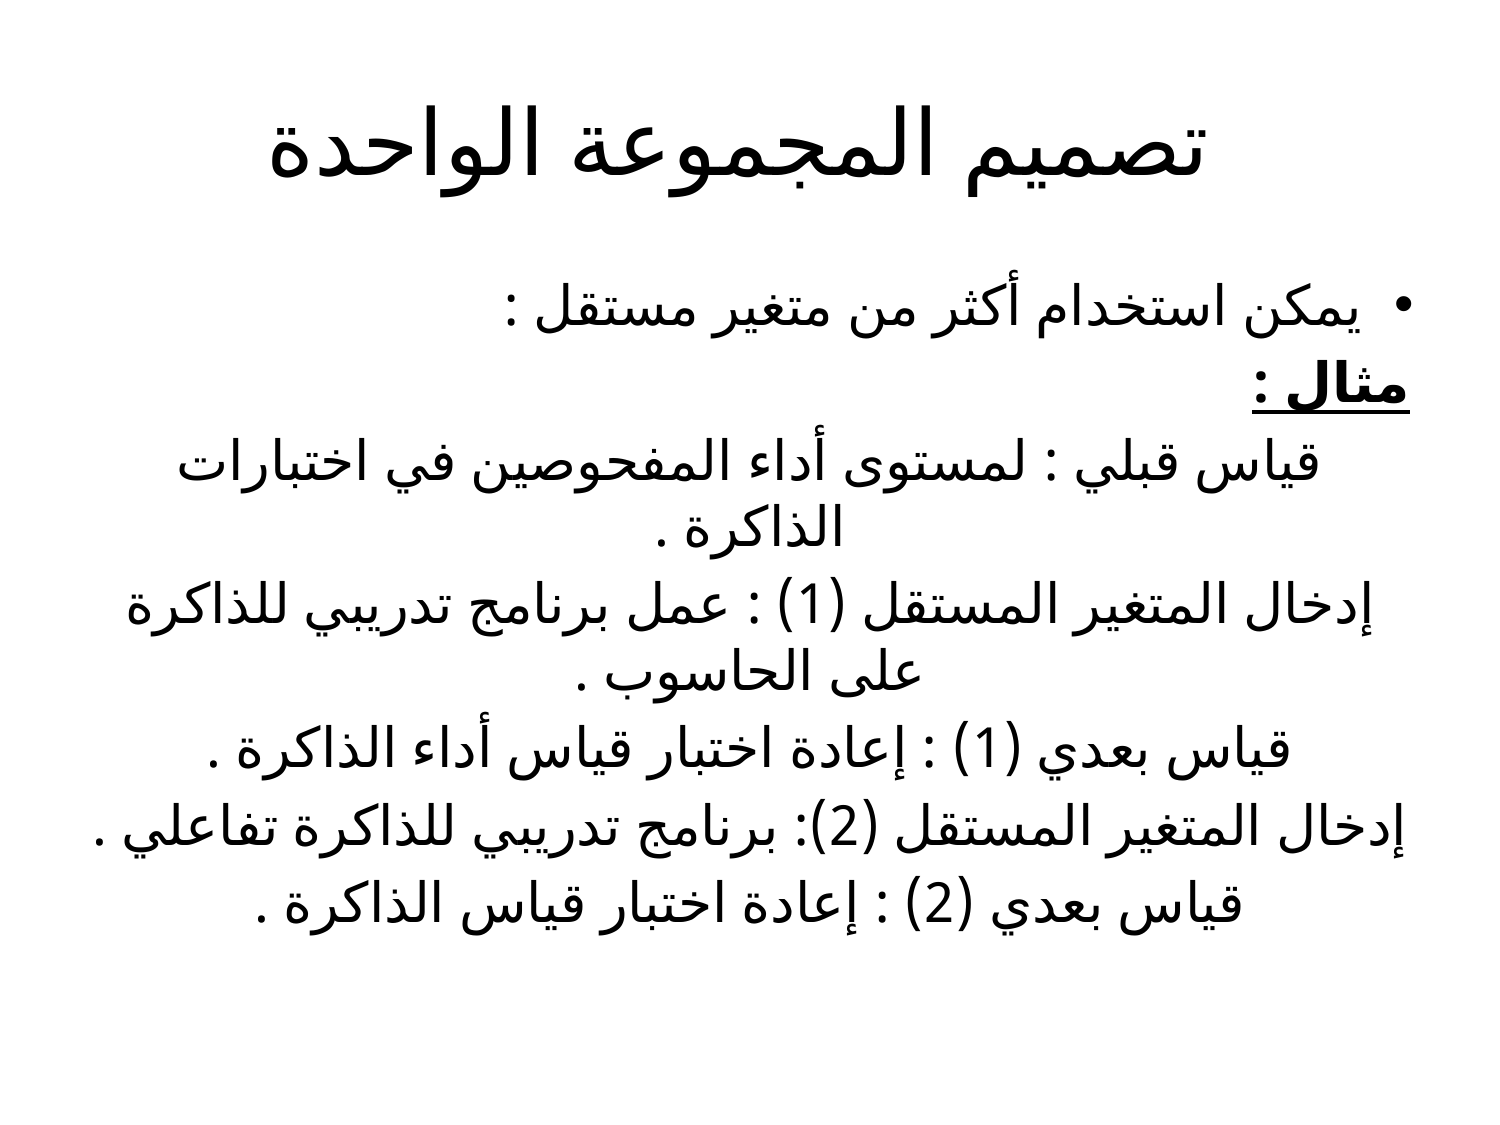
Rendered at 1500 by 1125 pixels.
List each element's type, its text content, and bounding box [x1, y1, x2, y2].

title تصميم المجموعة الواحدة [75, 45, 1425, 233]
list يمكن استخدام أكثر من متغير مستقل : مثال : قياس قبلي : لمستوى أداء المفحوصين في اختبارات الذاكرة . إدخال المتغير المستقل (1) : عمل برنامج تدريبي للذاكرة على الحاسوب . قياس بعدي (1) : إعادة اختبار قياس أداء الذاكرة . إدخال المتغير المستقل (2): برنامج تدريبي للذاكرة تفاعلي . قياس بعدي (2) : إعادة اختبار قياس الذاكرة . [75, 262, 1425, 1005]
